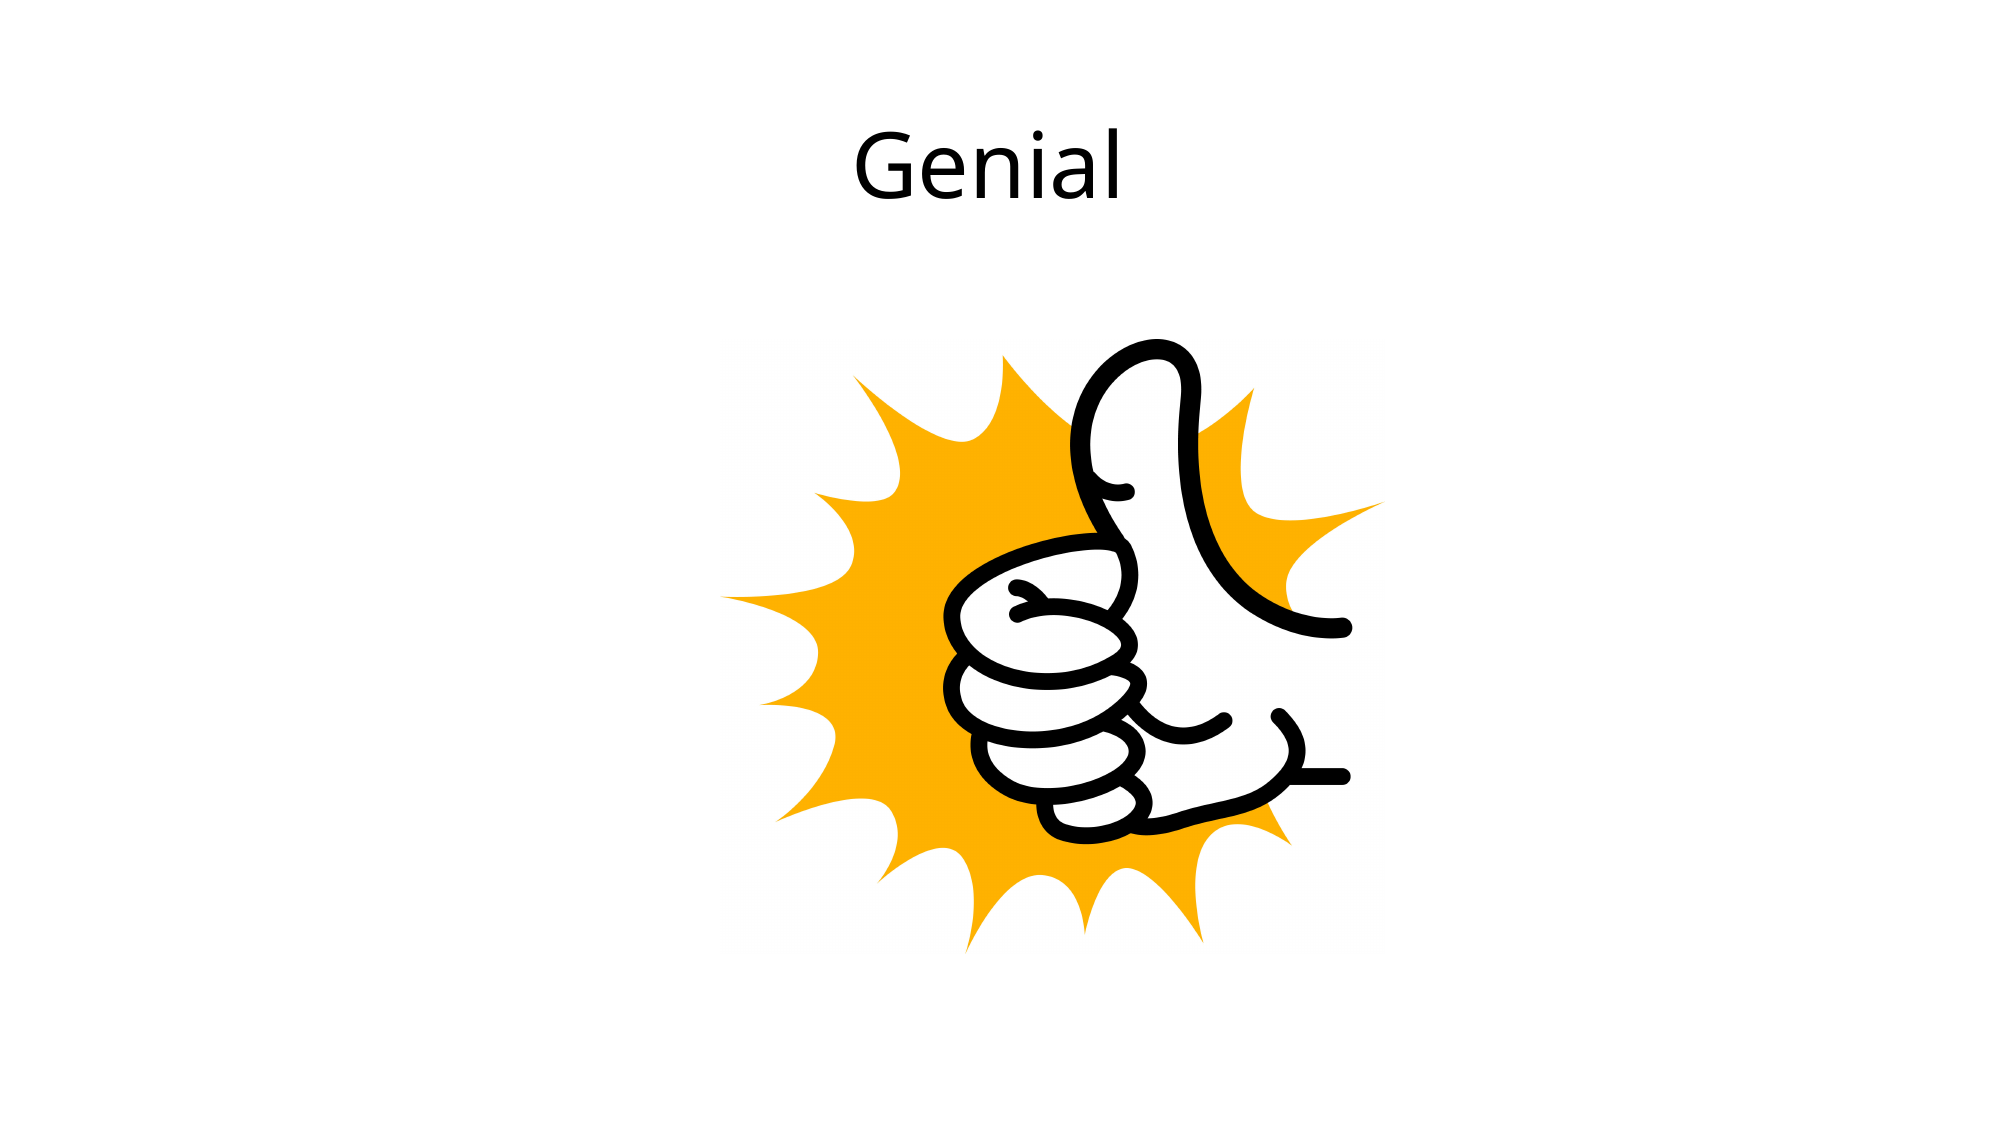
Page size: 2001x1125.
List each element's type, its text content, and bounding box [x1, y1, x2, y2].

picture [720, 339, 1385, 955]
title Genial [137, 59, 1863, 278]
